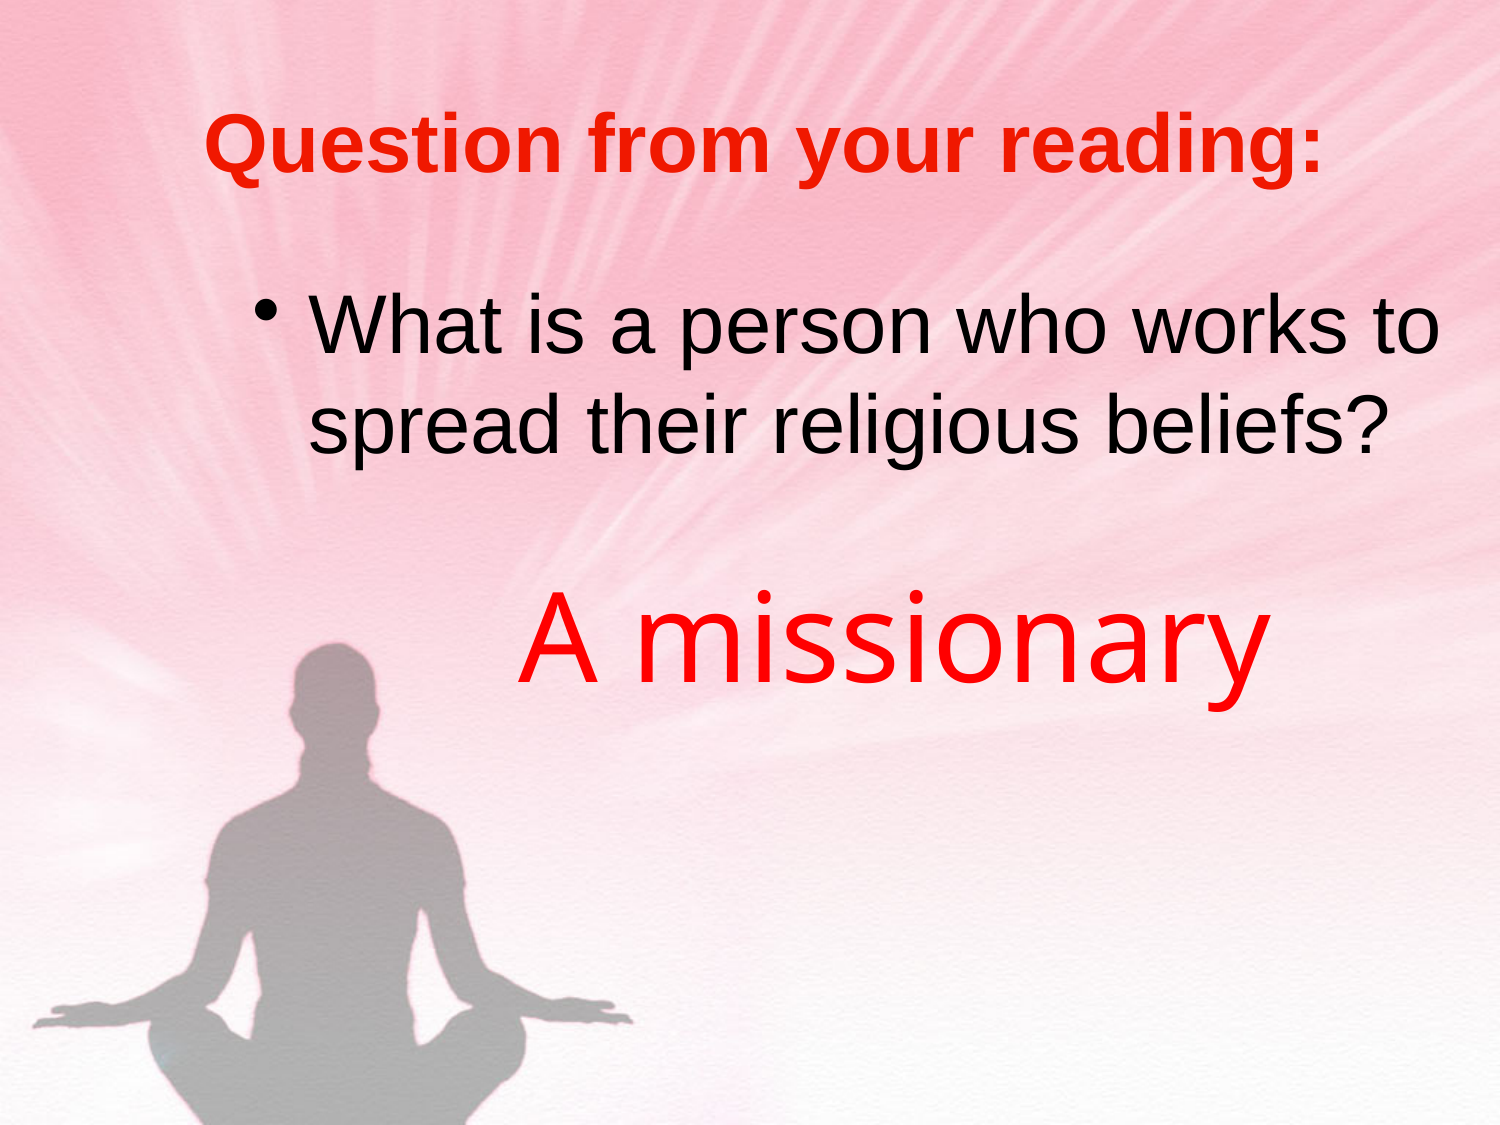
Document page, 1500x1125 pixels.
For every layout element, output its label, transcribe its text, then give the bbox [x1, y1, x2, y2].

list What is a person who works to spread their religious beliefs? [237, 262, 1480, 551]
title Question from your reading: [74, 44, 1480, 233]
text_box A missionary [257, 549, 1500, 838]
picture [0, 0, 1500, 1125]
